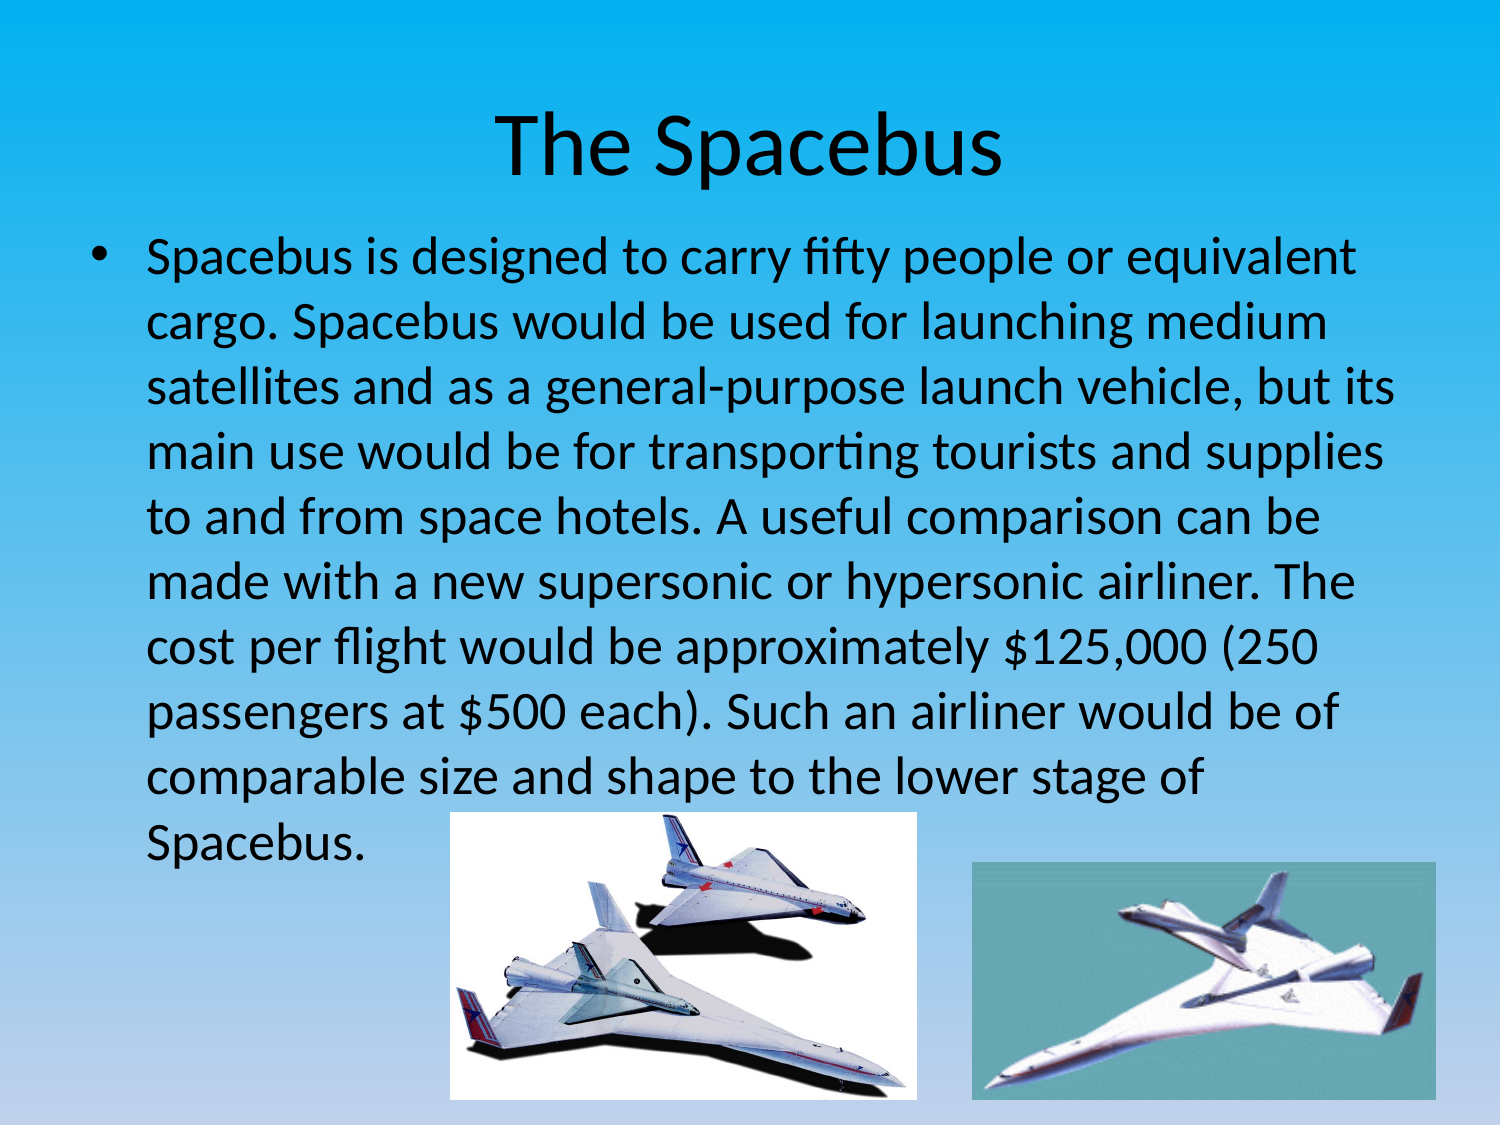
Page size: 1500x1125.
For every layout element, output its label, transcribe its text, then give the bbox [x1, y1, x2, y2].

picture [449, 812, 917, 1101]
title The Spacebus [75, 45, 1425, 212]
picture [971, 862, 1437, 1101]
list Spacebus is designed to carry fifty people or equivalent cargo. Spacebus would be used for launching medium satellites and as a general-purpose launch vehicle, but its main use would be for transporting tourists and supplies to and from space hotels. A useful comparison can be made with a new supersonic or hypersonic airliner. The cost per flight would be approximately $125,000 (250 passengers at $500 each). Such an airliner would be of comparable size and shape to the lower stage of Spacebus. [75, 212, 1425, 955]
